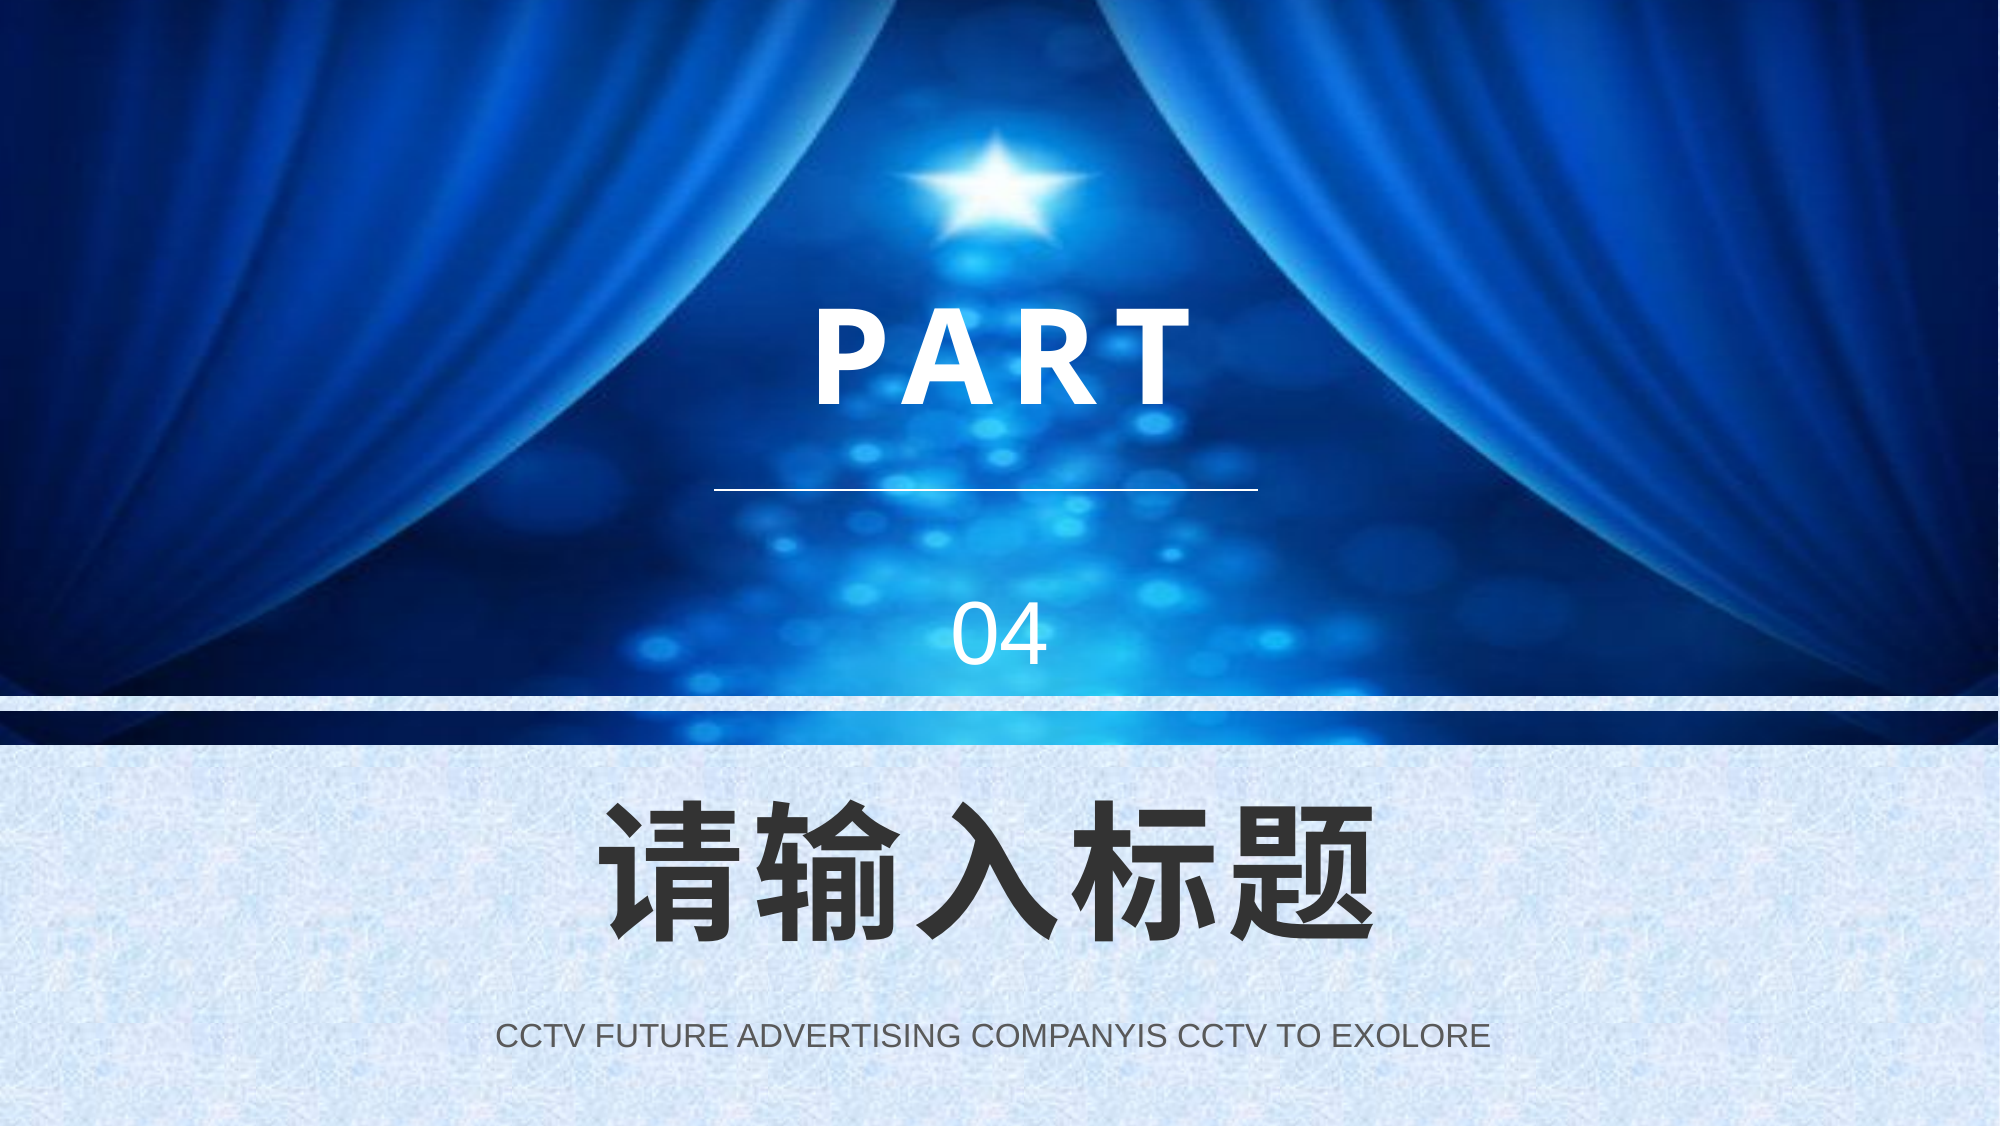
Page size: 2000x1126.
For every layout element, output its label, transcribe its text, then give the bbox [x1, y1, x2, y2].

text_box CCTV FUTURE ADVERTISING COMPANYIS CCTV TO EXOLORE [475, 1004, 1525, 1065]
text_box 请输入标题 [461, 769, 1511, 969]
picture [0, 0, 2000, 1126]
